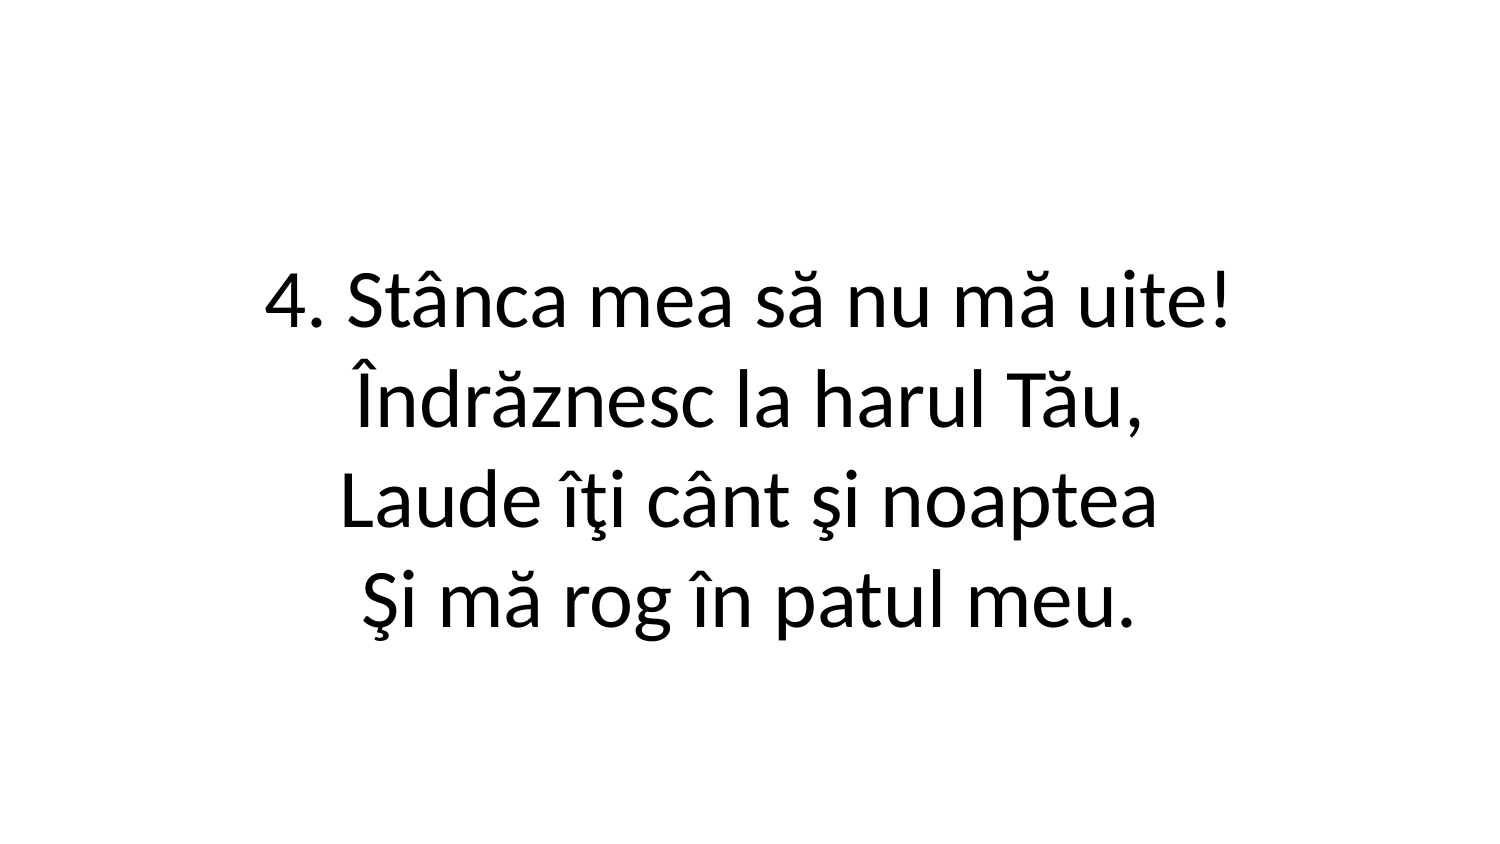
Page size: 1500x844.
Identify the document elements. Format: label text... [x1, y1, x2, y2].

text_box 4. Stânca mea să nu mă uite! Îndrăznesc la harul Tău, Laude îţi cânt şi noaptea Şi mă rog în patul meu. [249, 192, 1251, 652]
